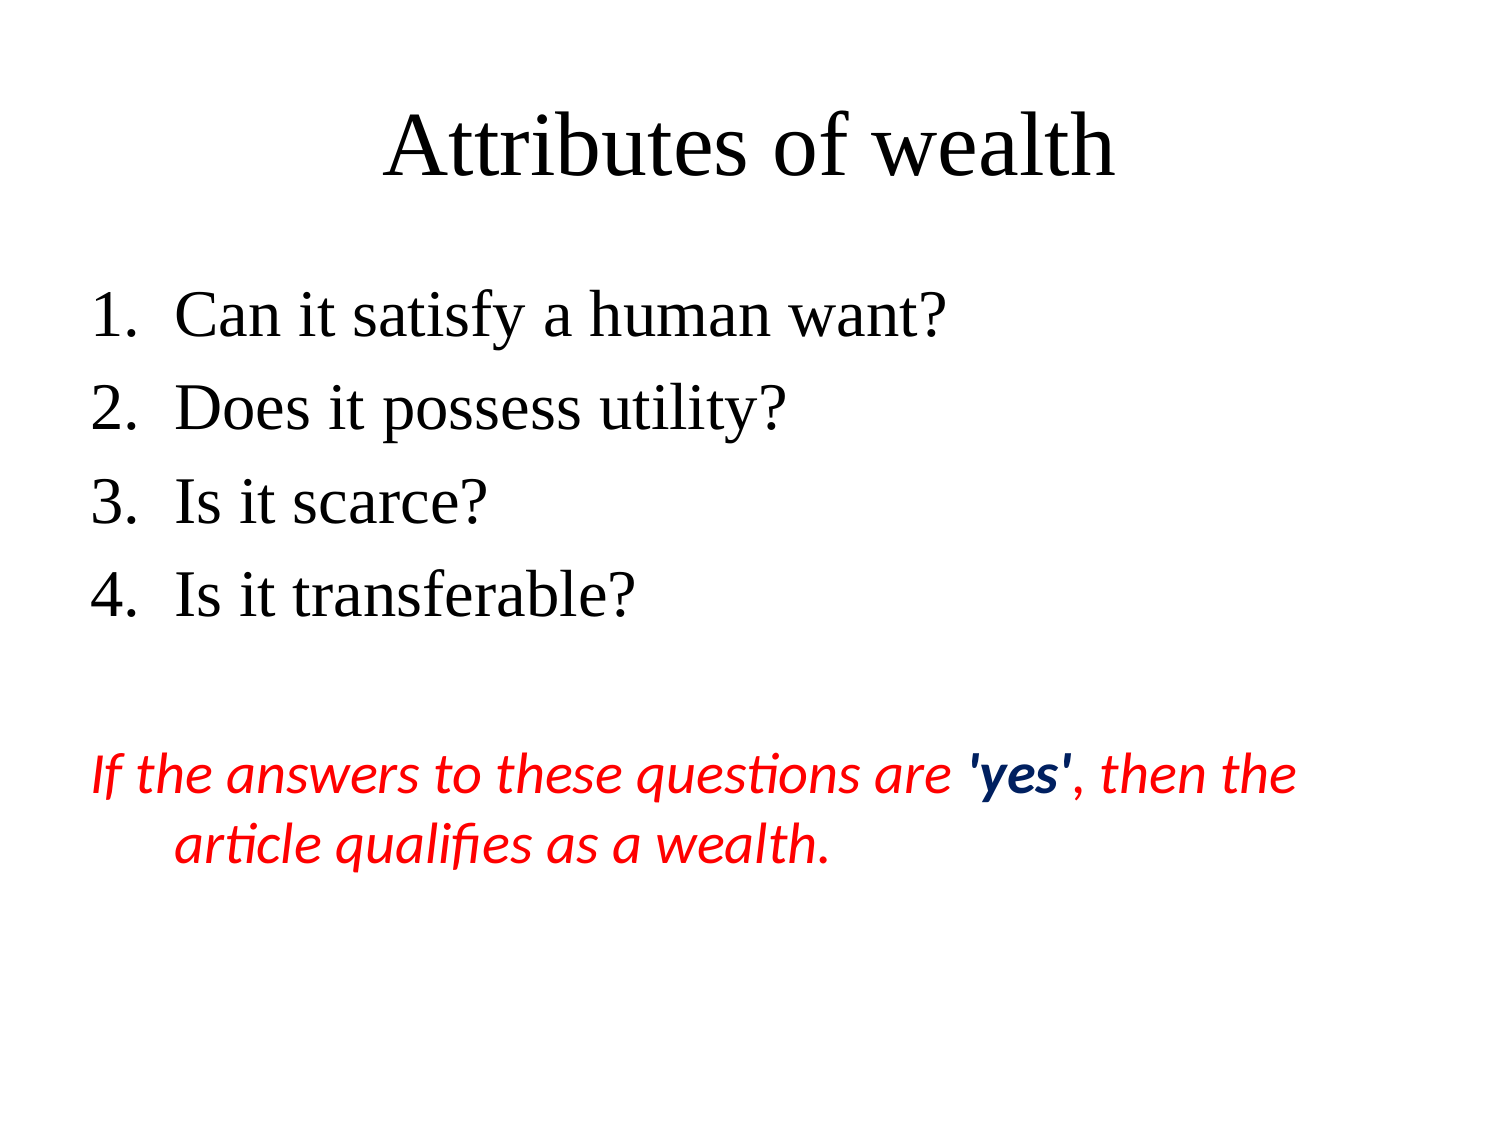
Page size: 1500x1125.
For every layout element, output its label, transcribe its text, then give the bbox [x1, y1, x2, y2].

list Can it satisfy a human want? Does it possess utility? Is it scarce? Is it transferable? If the answers to these questions are 'yes', then the article qualifies as a wealth. [75, 262, 1425, 1005]
title Attributes of wealth [75, 45, 1425, 233]
